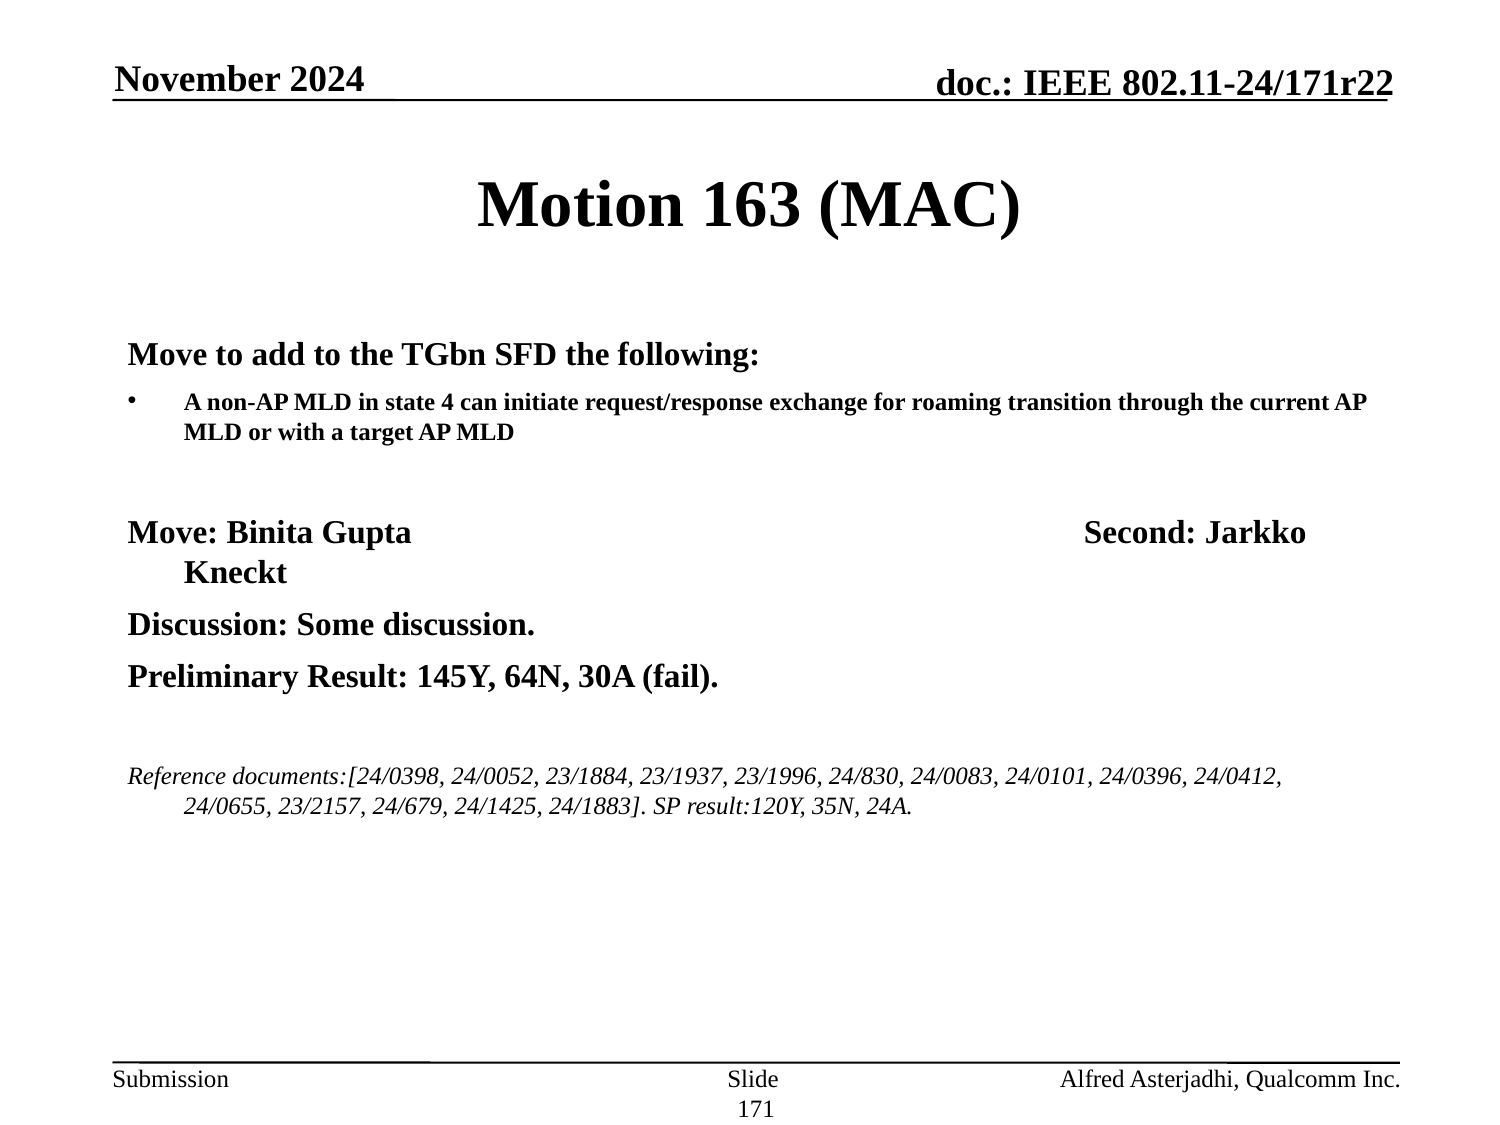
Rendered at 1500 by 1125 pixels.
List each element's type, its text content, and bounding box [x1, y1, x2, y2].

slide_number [114, 54, 423, 100]
title Motion 163 (MAC) [112, 112, 1388, 288]
slide_number Slide 171 [712, 1061, 800, 1123]
footer Alfred Asterjadhi, Qualcomm Inc. [878, 1061, 1402, 1093]
list Move to add to the TGbn SFD the following: A non-AP MLD in state 4 can initiate request/response exchange for roaming transition through the current AP MLD or with a target AP MLD Move: Binita Gupta Second: Jarkko Kneckt Discussion: Some discussion. Preliminary Result: 145Y, 64N, 30A (fail). Reference documents:[24/0398, 24/0052, 23/1884, 23/1937, 23/1996, 24/830, 24/0083, 24/0101, 24/0396, 24/0412, 24/0655, 23/2157, 24/679, 24/1425, 24/1883]. SP result:120Y, 35N, 24A. [112, 324, 1388, 1000]
